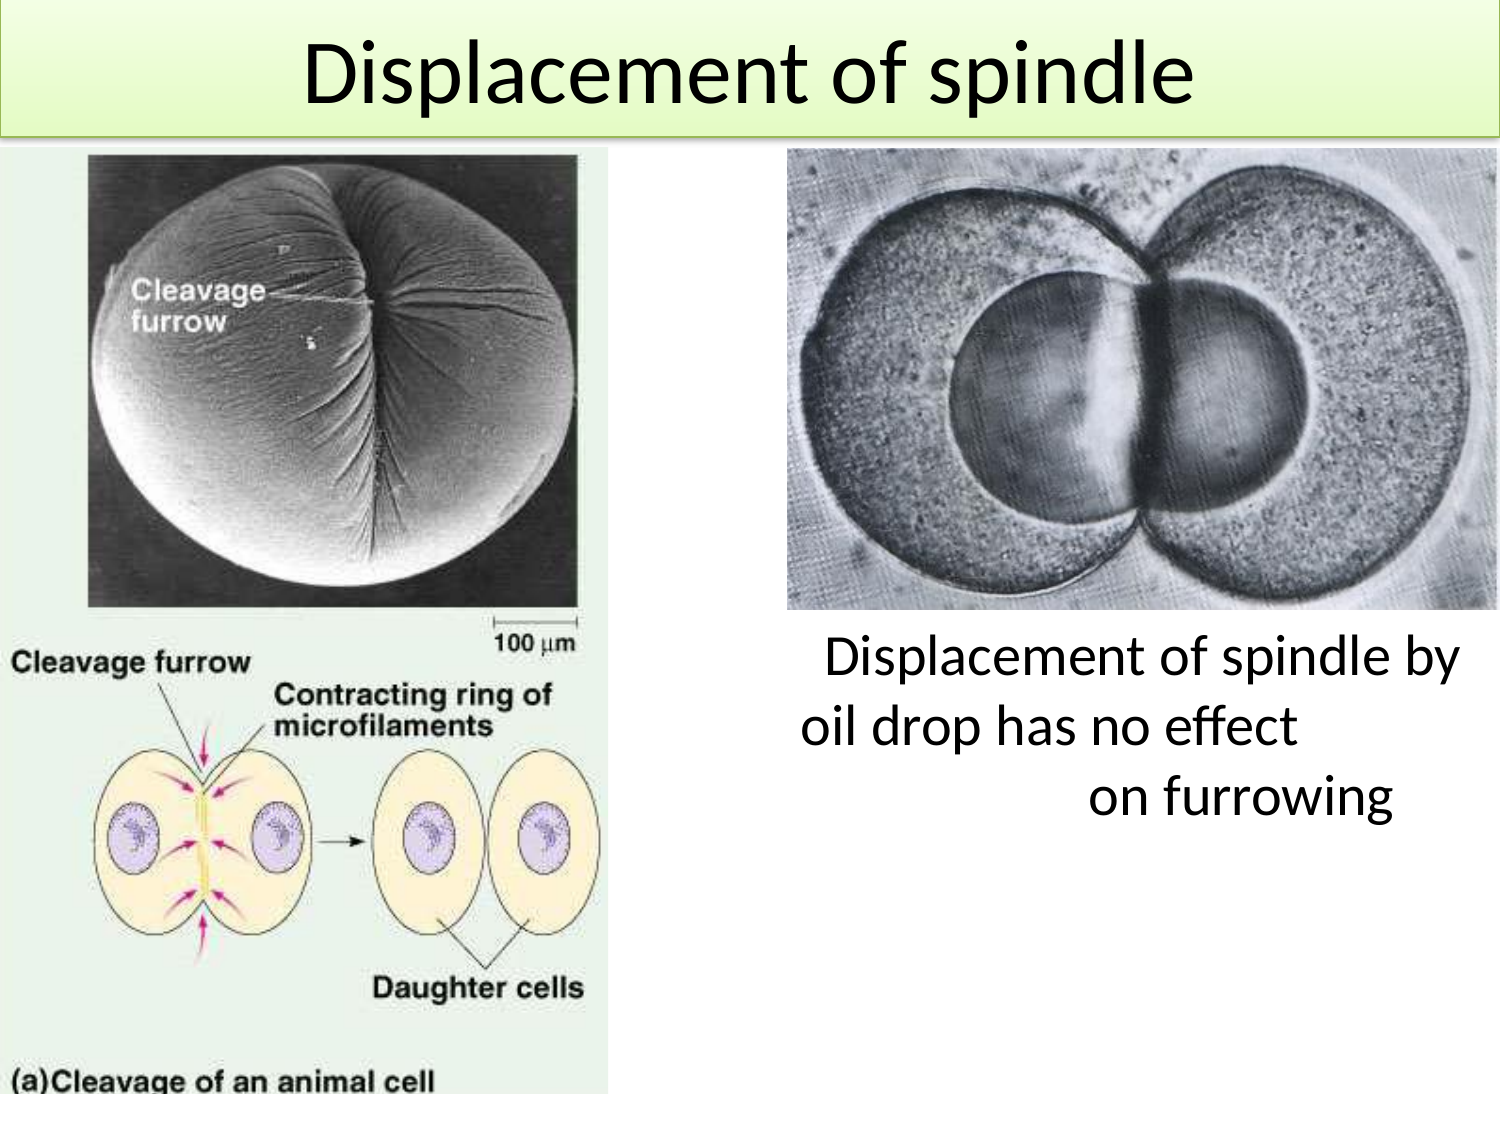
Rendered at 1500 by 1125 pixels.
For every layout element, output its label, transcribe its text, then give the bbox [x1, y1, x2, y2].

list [786, 148, 1500, 610]
title Displacement of spindle [0, 0, 1500, 138]
picture [0, 147, 609, 1095]
text_box Displacement of spindle by oil drop has no effect on furrowing [785, 617, 1500, 835]
